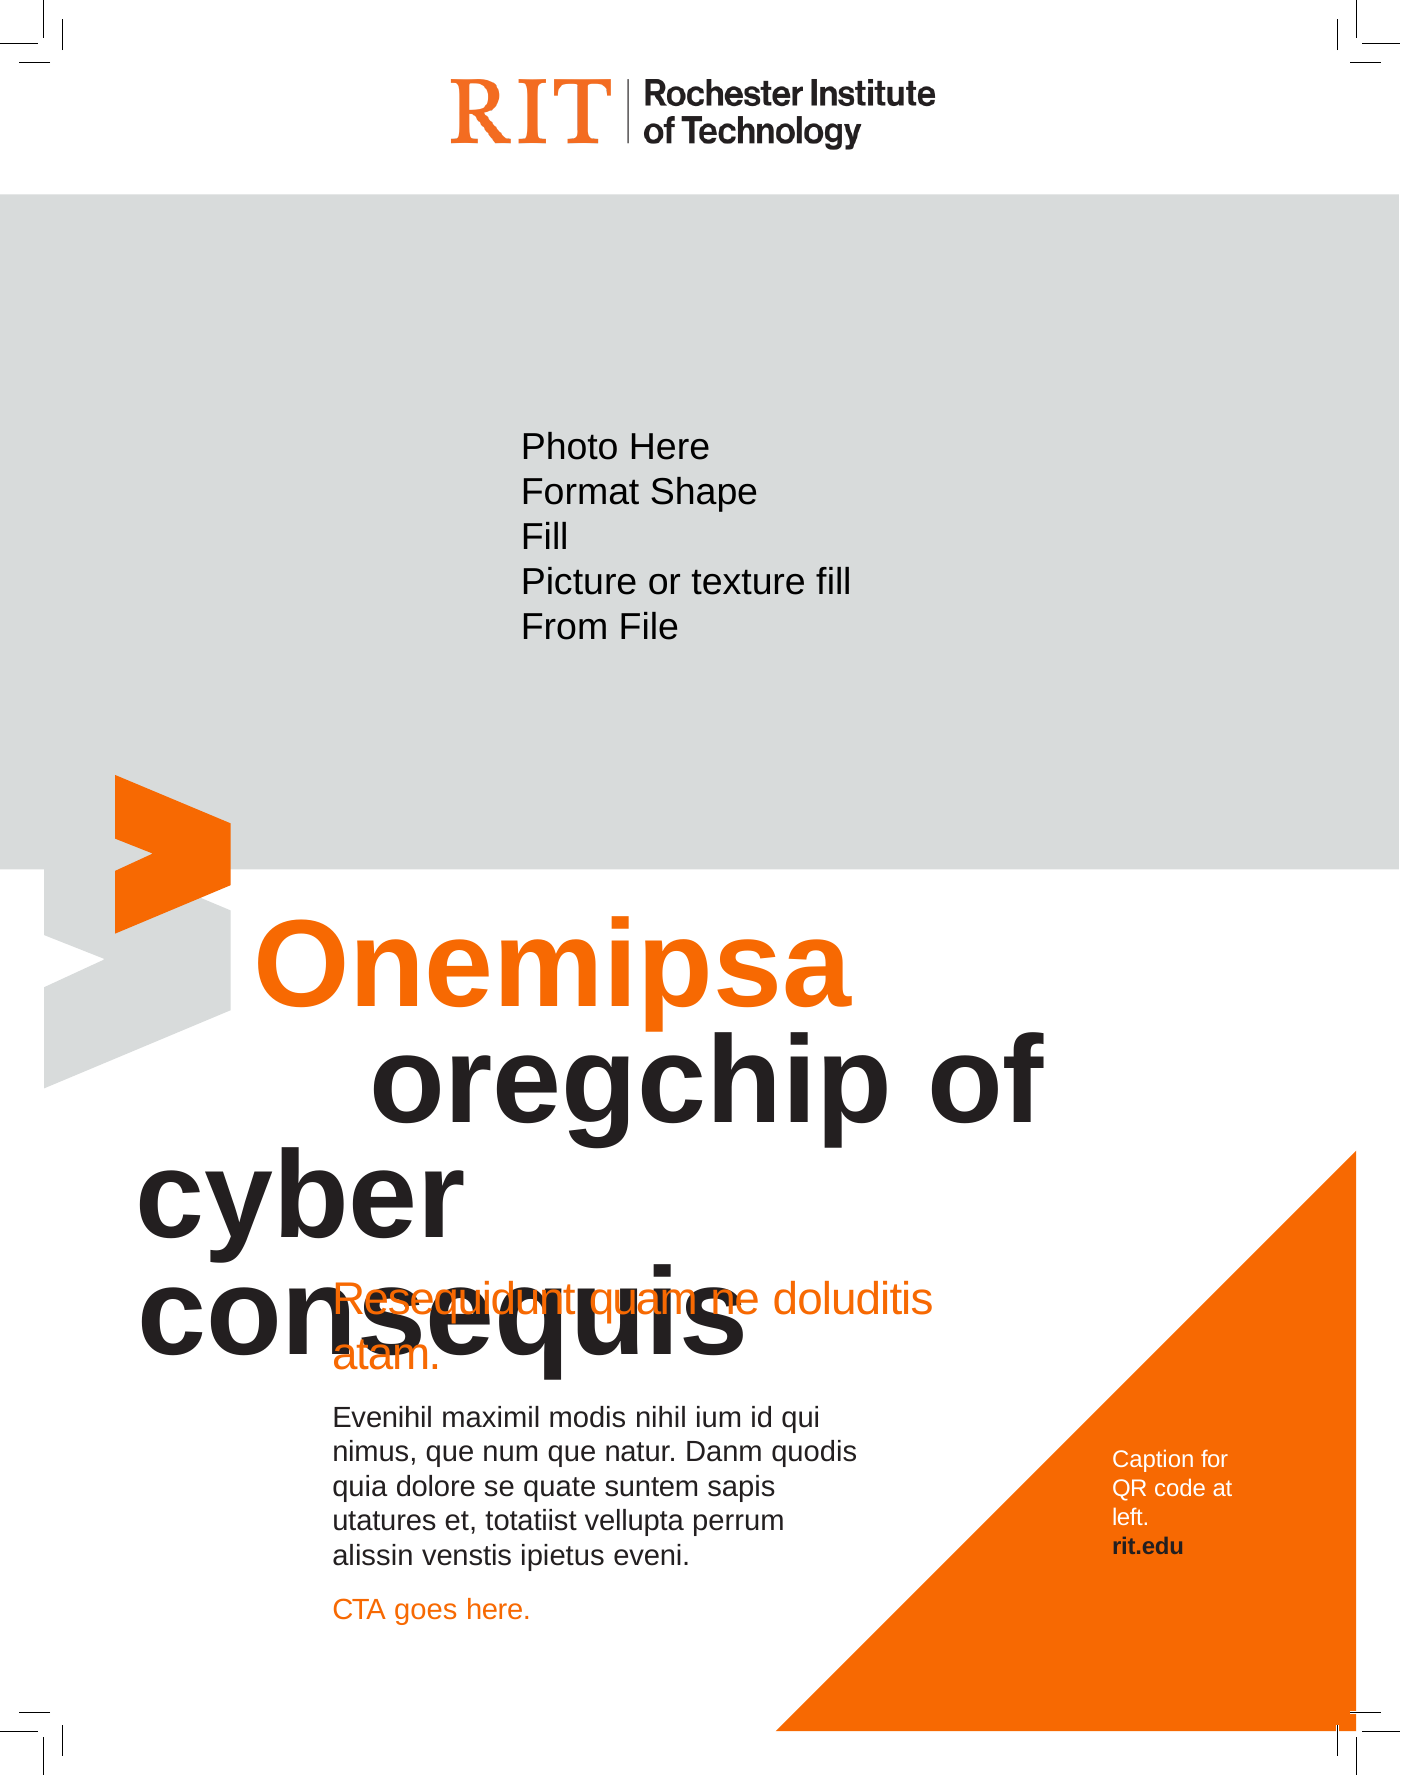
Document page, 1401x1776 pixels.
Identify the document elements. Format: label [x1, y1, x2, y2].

text_box [0, 0, 1400, 1775]
picture [420, 63, 976, 159]
text_box [134, 414, 1275, 1632]
